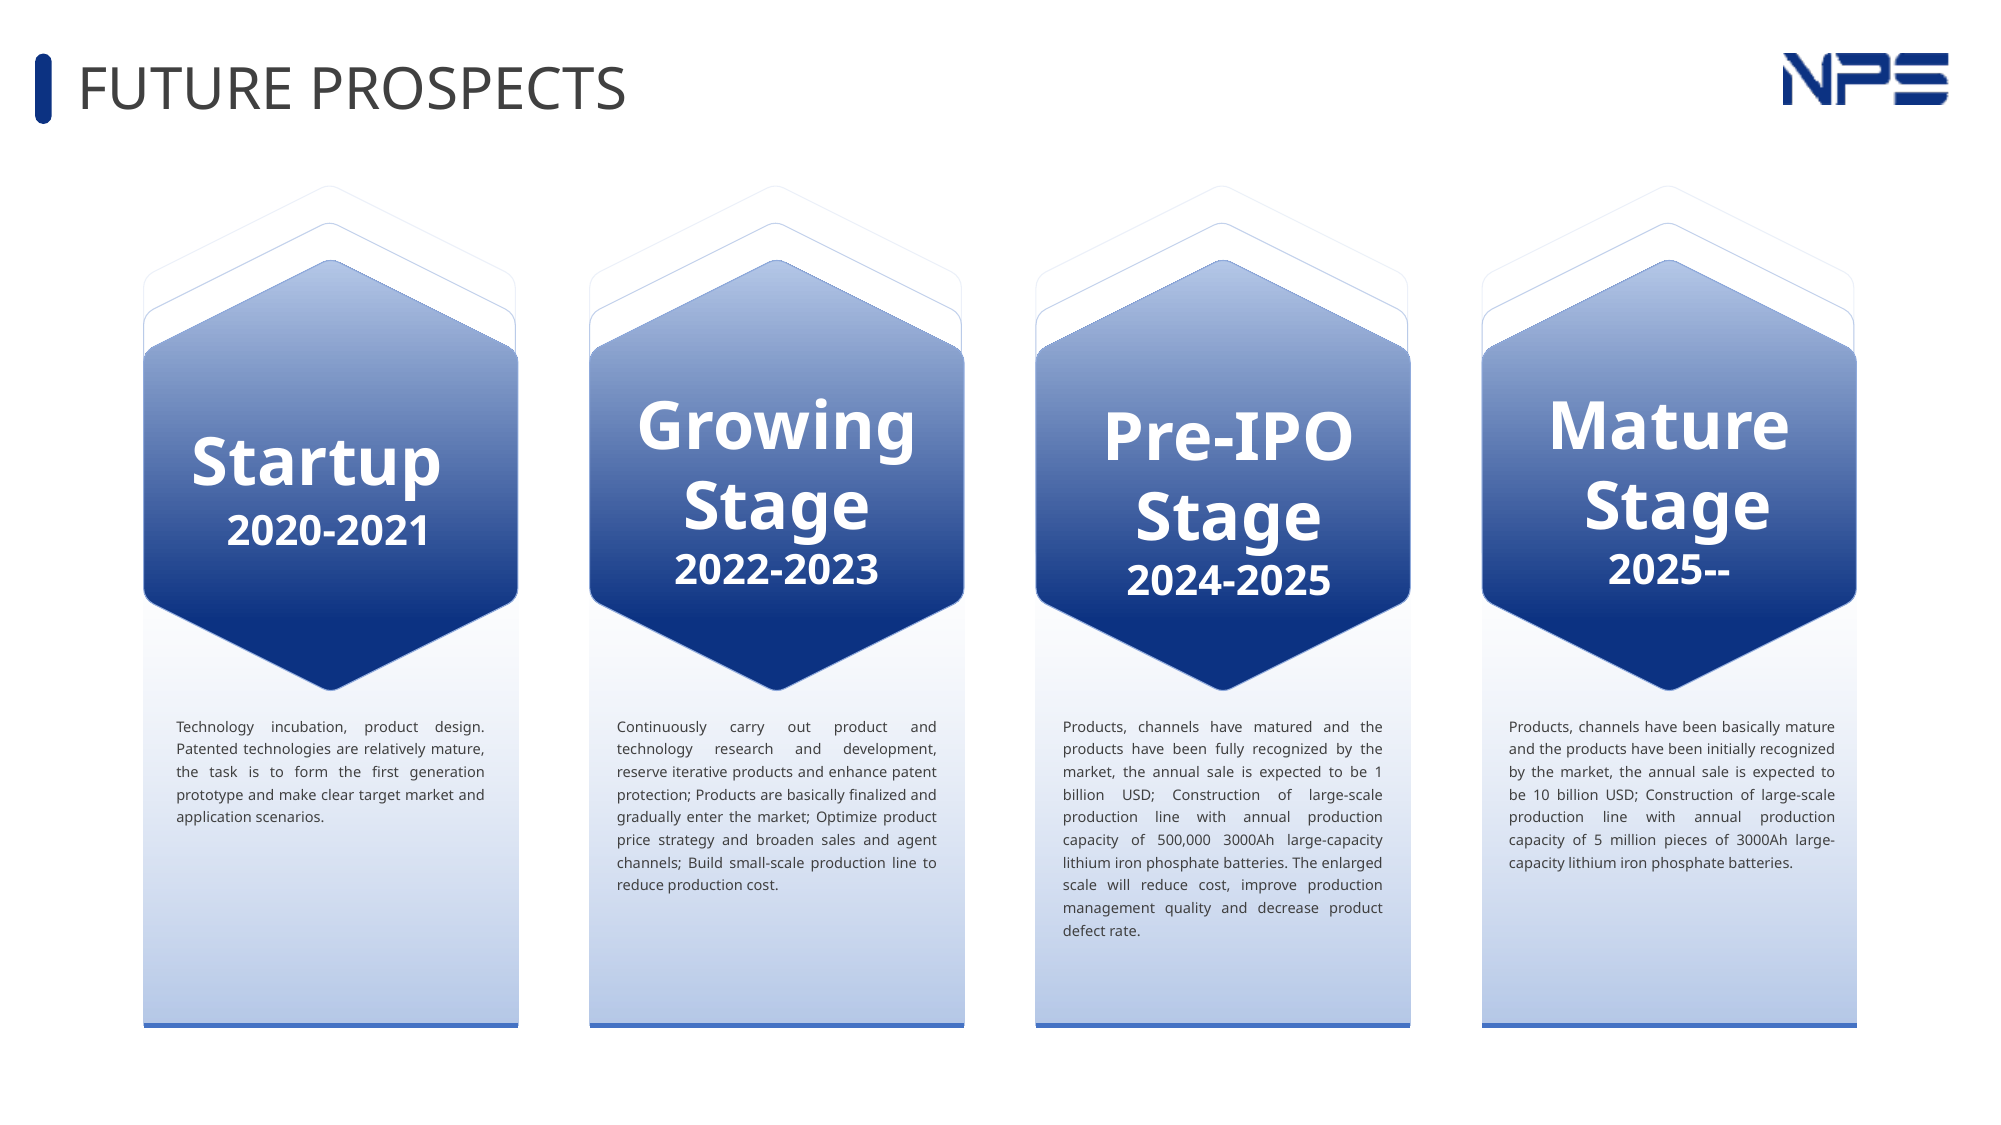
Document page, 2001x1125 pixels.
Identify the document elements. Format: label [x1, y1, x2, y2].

text_box [0, 0, 2000, 1125]
picture [1783, 53, 1961, 105]
text_box [35, 51, 637, 125]
